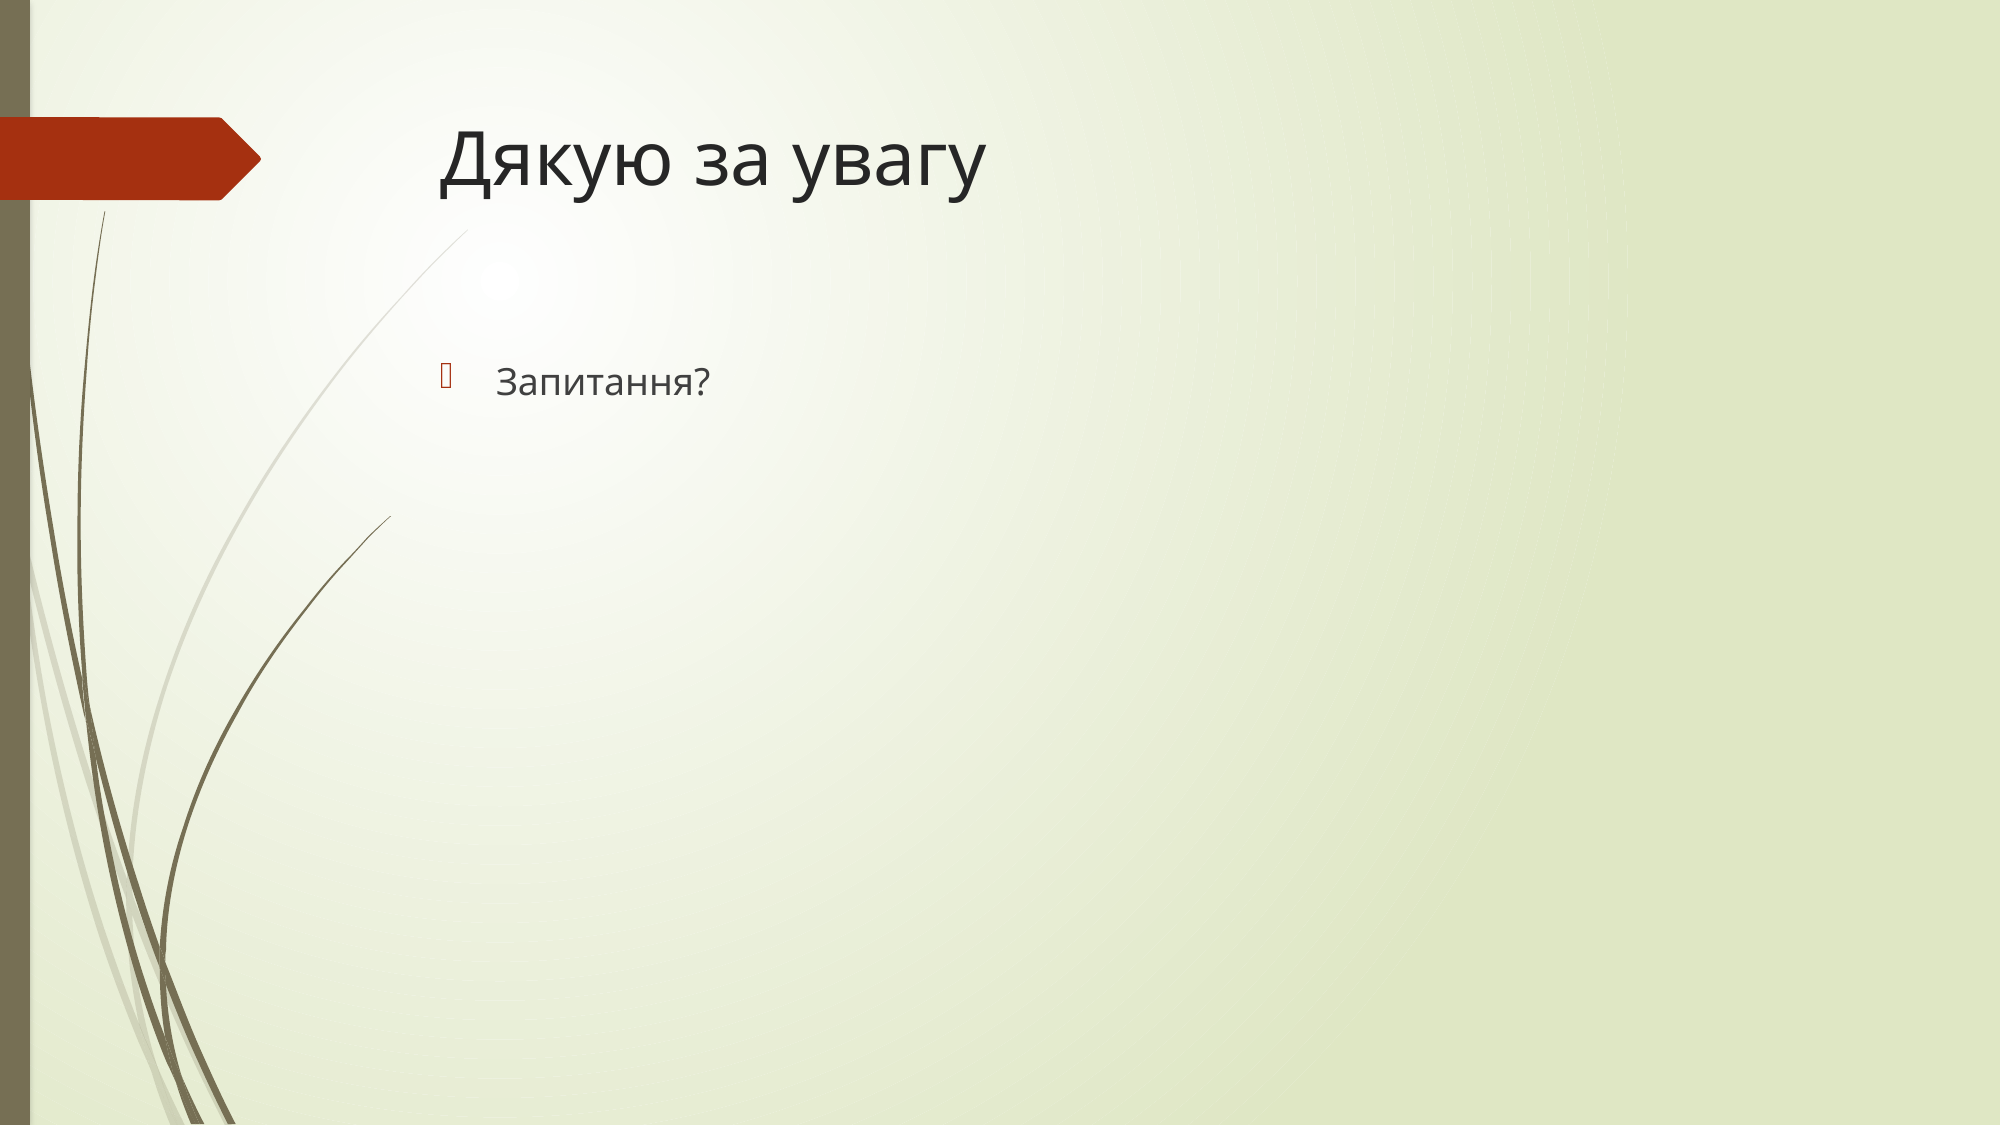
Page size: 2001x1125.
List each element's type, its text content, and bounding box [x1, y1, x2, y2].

list Запитання? [424, 350, 1888, 970]
title Дякую за увагу [425, 102, 1888, 313]
